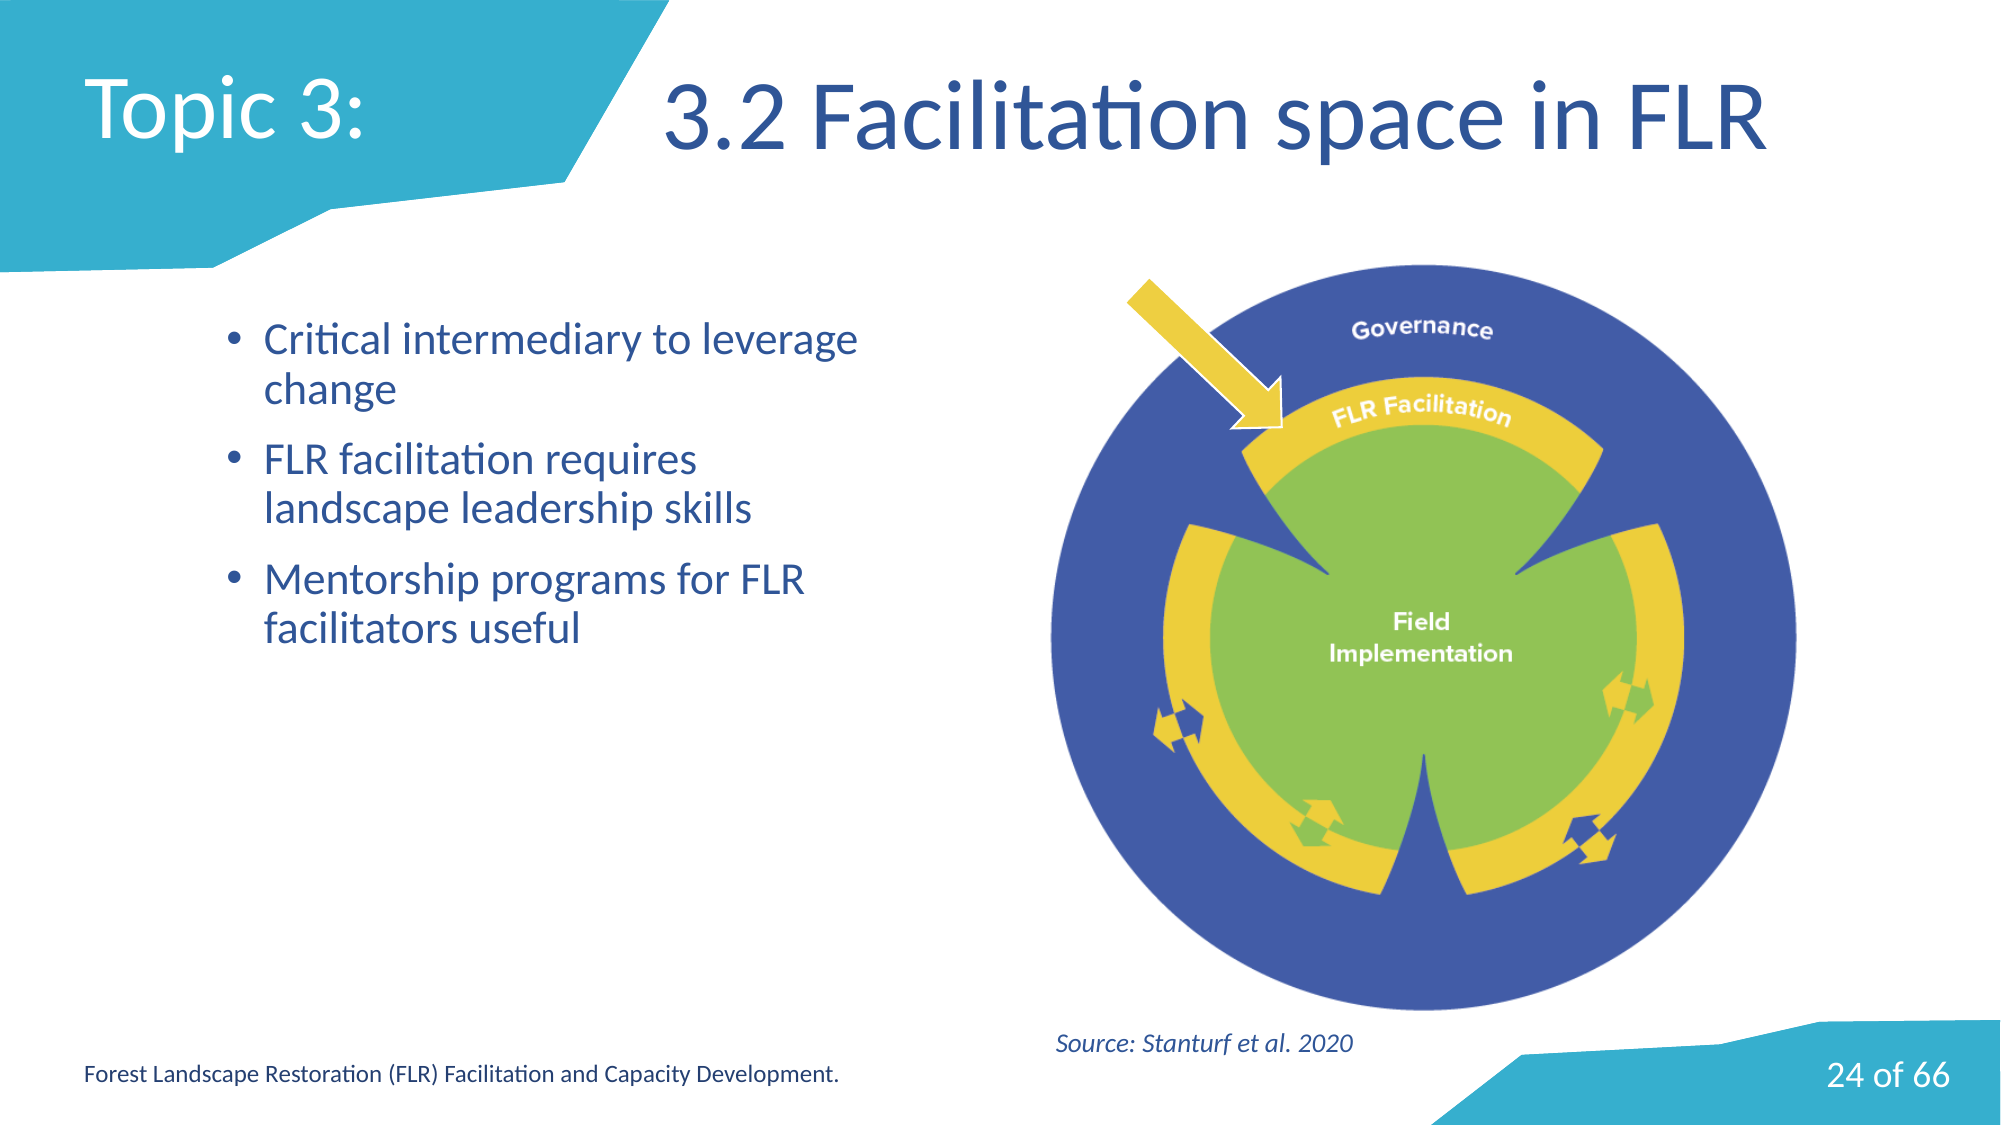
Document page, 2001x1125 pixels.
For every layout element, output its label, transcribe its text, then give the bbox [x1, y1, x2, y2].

footer Forest Landscape Restoration (FLR) Facilitation and Capacity Development. [69, 1042, 1270, 1103]
text_box 3.2 Facilitation space in FLR [646, 42, 1937, 178]
title Topic 3: [69, 0, 765, 218]
list Critical intermediary to leverage change FLR facilitation requires landscape leadership skills Mentorship programs for FLR facilitators useful [211, 307, 900, 1022]
text_box Image caption Photo: [image source information] [34, 1040, 897, 1106]
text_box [1040, 251, 1809, 1066]
slide_number 24 of 66 [1759, 1042, 1966, 1103]
